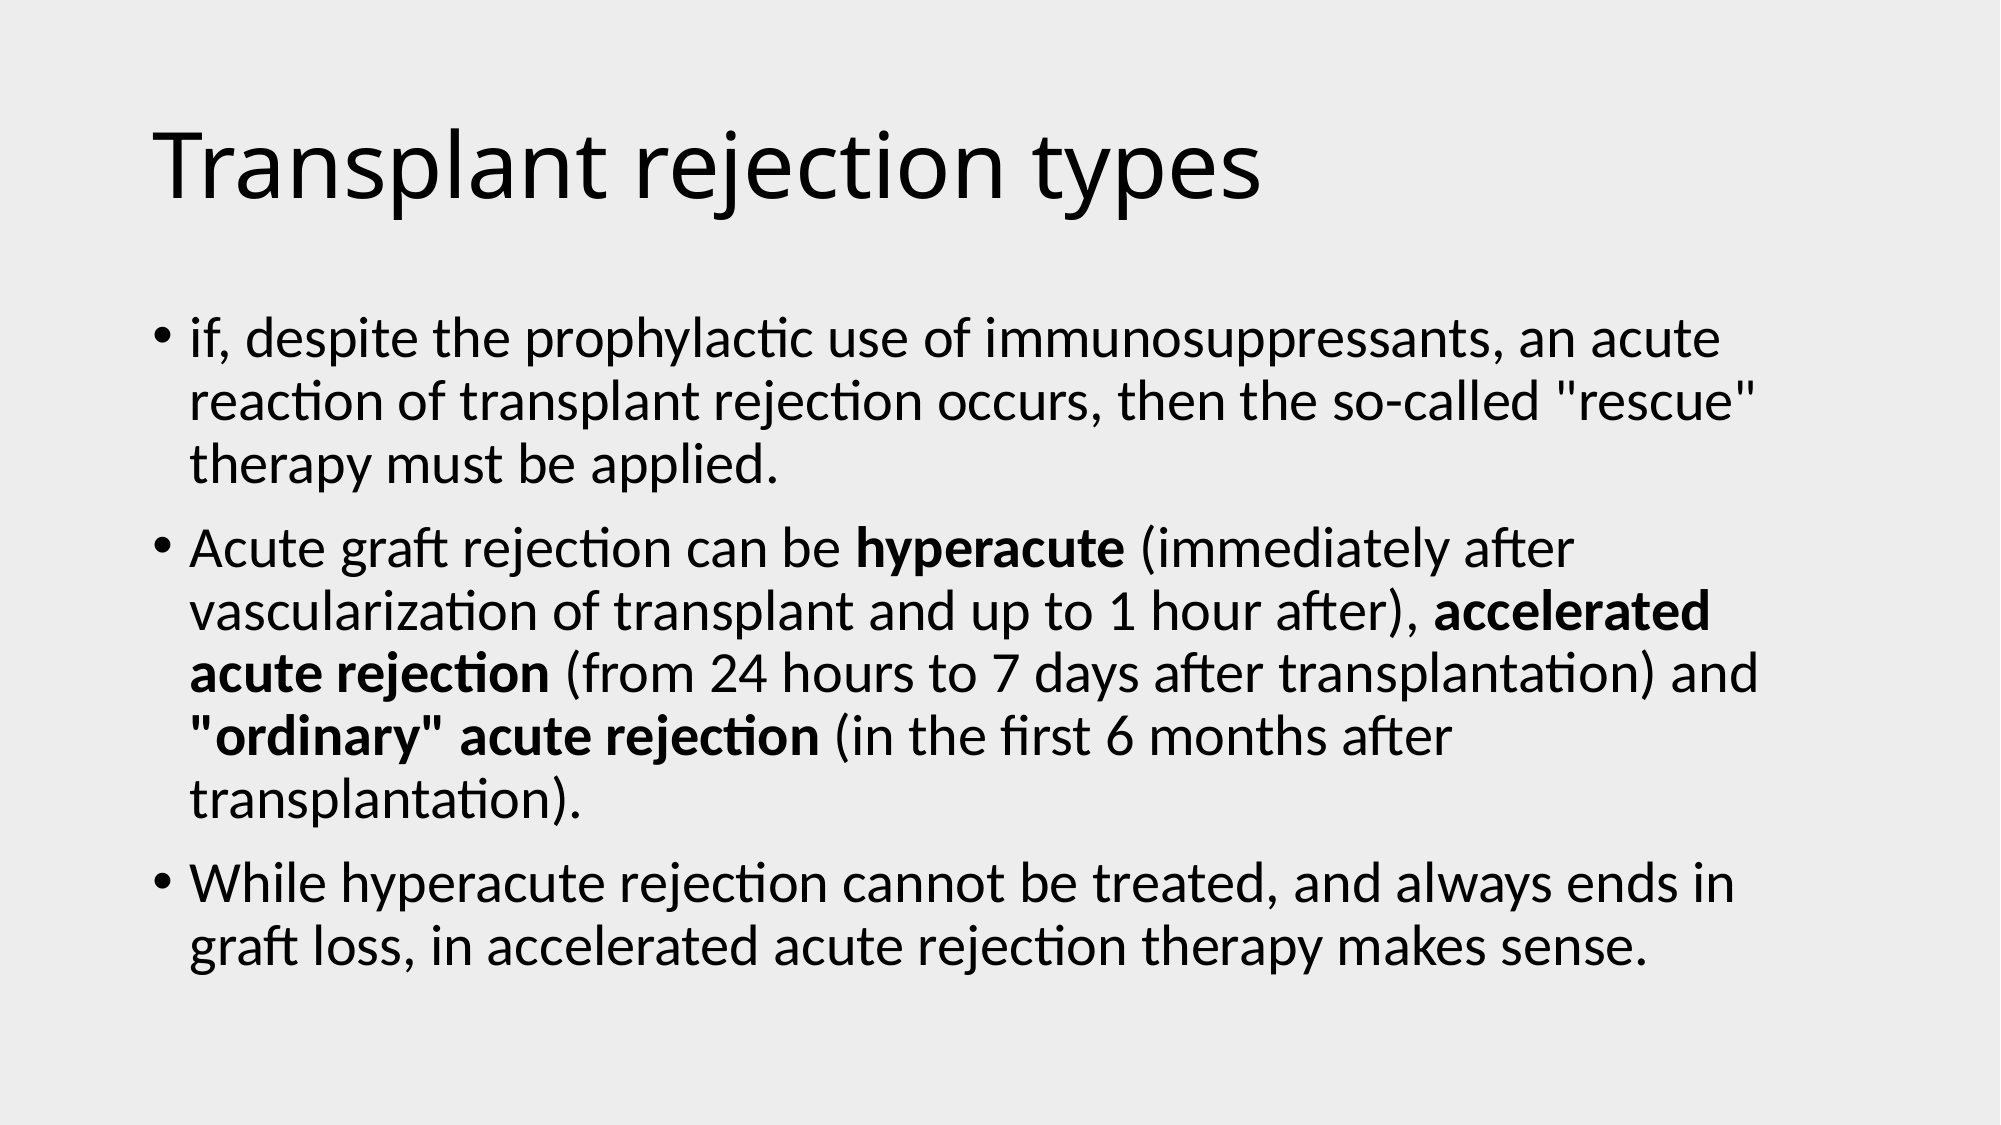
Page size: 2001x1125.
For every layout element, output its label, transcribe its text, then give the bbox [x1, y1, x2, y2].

title Transplant rejection types [137, 59, 1863, 278]
list if, despite the prophylactic use of immunosuppressants, an acute reaction of transplant rejection occurs, then the so-called "rescue" therapy must be applied. Acute graft rejection can be hyperacute (immediately after vascularization of transplant and up to 1 hour after), accelerated acute rejection (from 24 hours to 7 days after transplantation) and "ordinary" acute rejection (in the first 6 months after transplantation). While hyperacute rejection cannot be treated, and always ends in graft loss, in accelerated acute rejection therapy makes sense. [137, 299, 1863, 1014]
